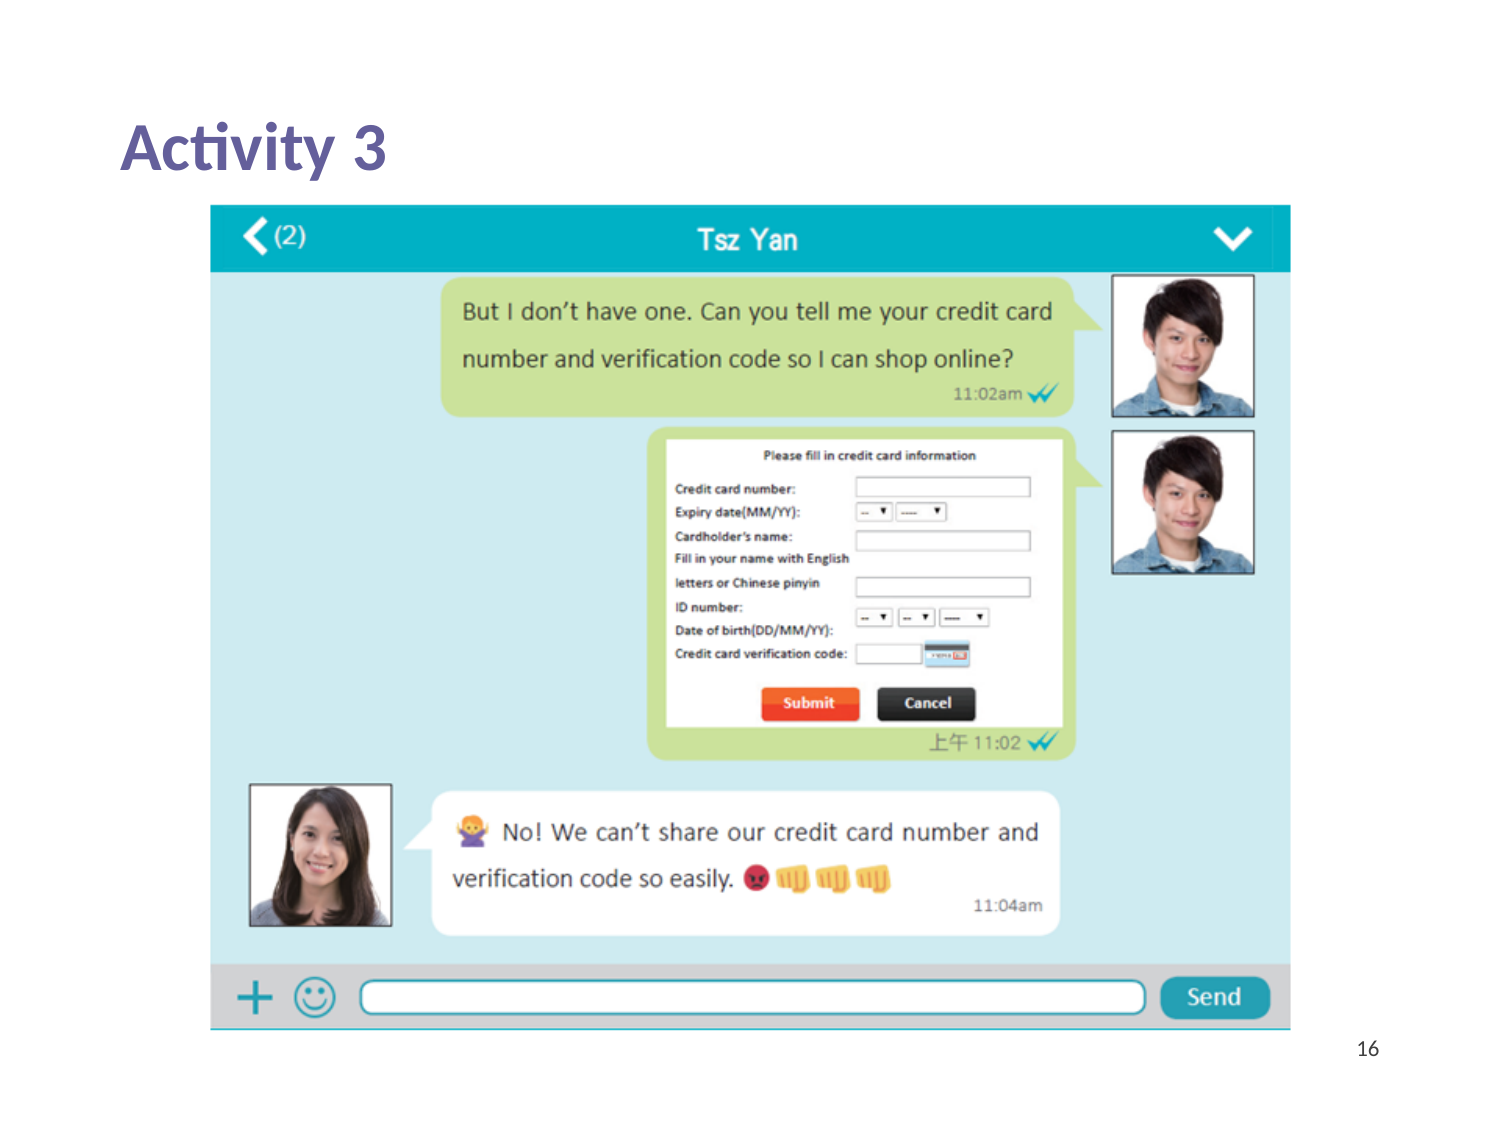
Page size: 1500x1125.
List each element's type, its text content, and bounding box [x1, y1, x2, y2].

slide_number 16 [1353, 1035, 1381, 1062]
list Activity 3 [119, 113, 1382, 217]
picture [206, 198, 1294, 1036]
